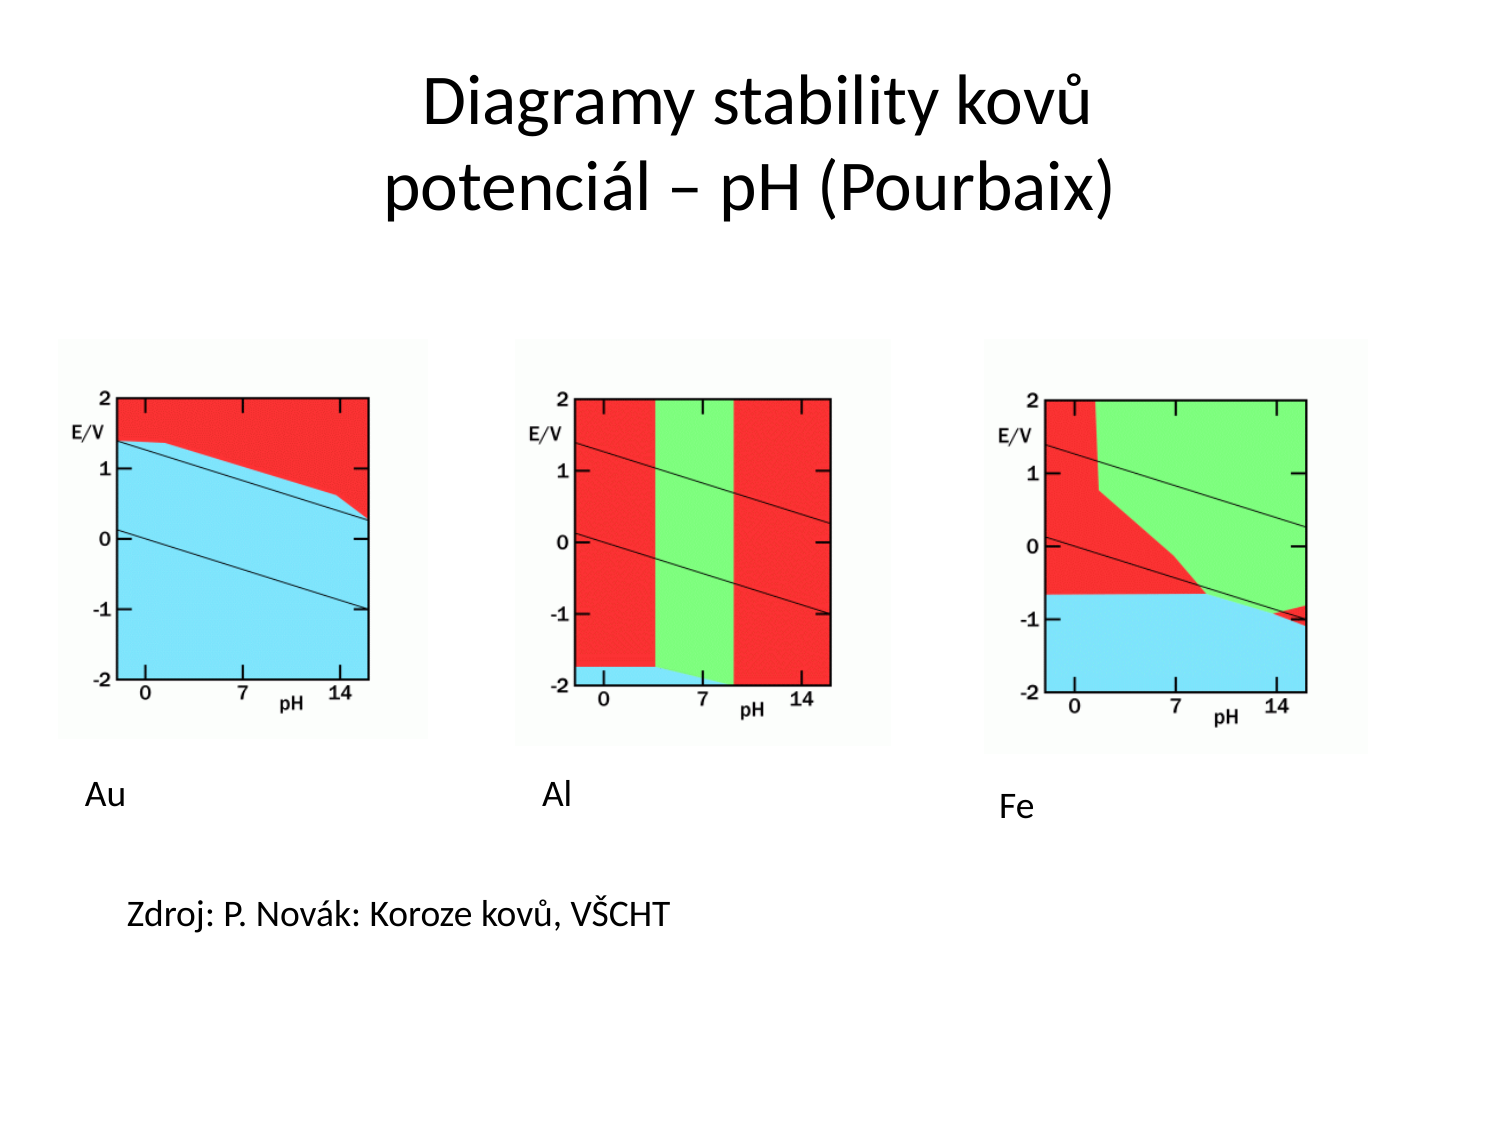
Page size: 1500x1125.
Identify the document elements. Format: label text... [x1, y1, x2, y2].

text_box Al [527, 761, 844, 822]
title Diagramy stability kovů potenciál – pH (Pourbaix) [75, 45, 1425, 233]
text_box Zdroj: P. Novák: Koroze kovů, VŠCHT [112, 881, 762, 942]
text_box Fe [984, 773, 1301, 834]
picture [58, 339, 428, 739]
picture [515, 339, 891, 746]
picture [984, 339, 1368, 755]
text_box Au [70, 761, 387, 822]
